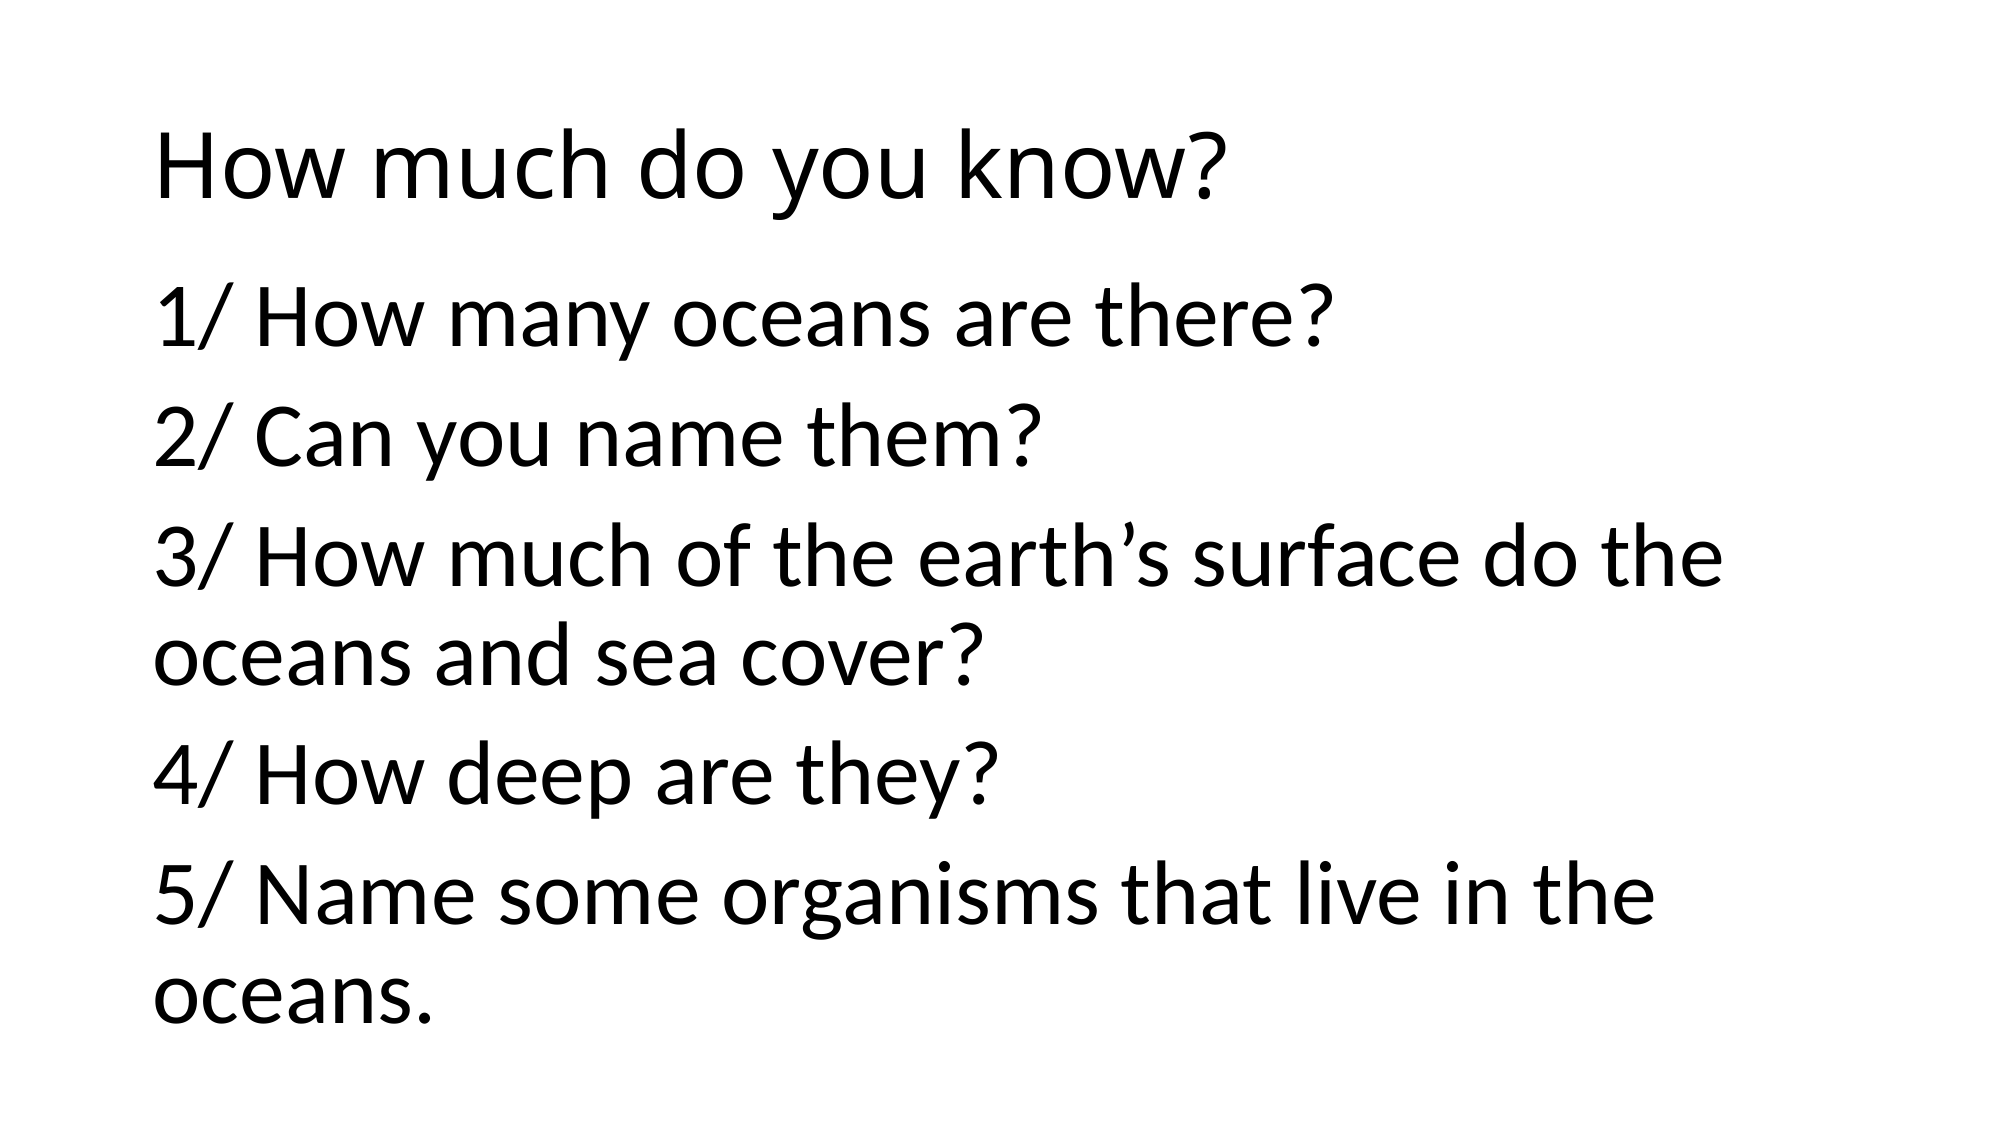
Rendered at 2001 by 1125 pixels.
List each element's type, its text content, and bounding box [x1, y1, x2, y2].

list 1/ How many oceans are there? 2/ Can you name them? 3/ How much of the earth’s surface do the oceans and sea cover? 4/ How deep are they? 5/ Name some organisms that live in the oceans. [137, 260, 1863, 1090]
title How much do you know? [137, 59, 1863, 260]
